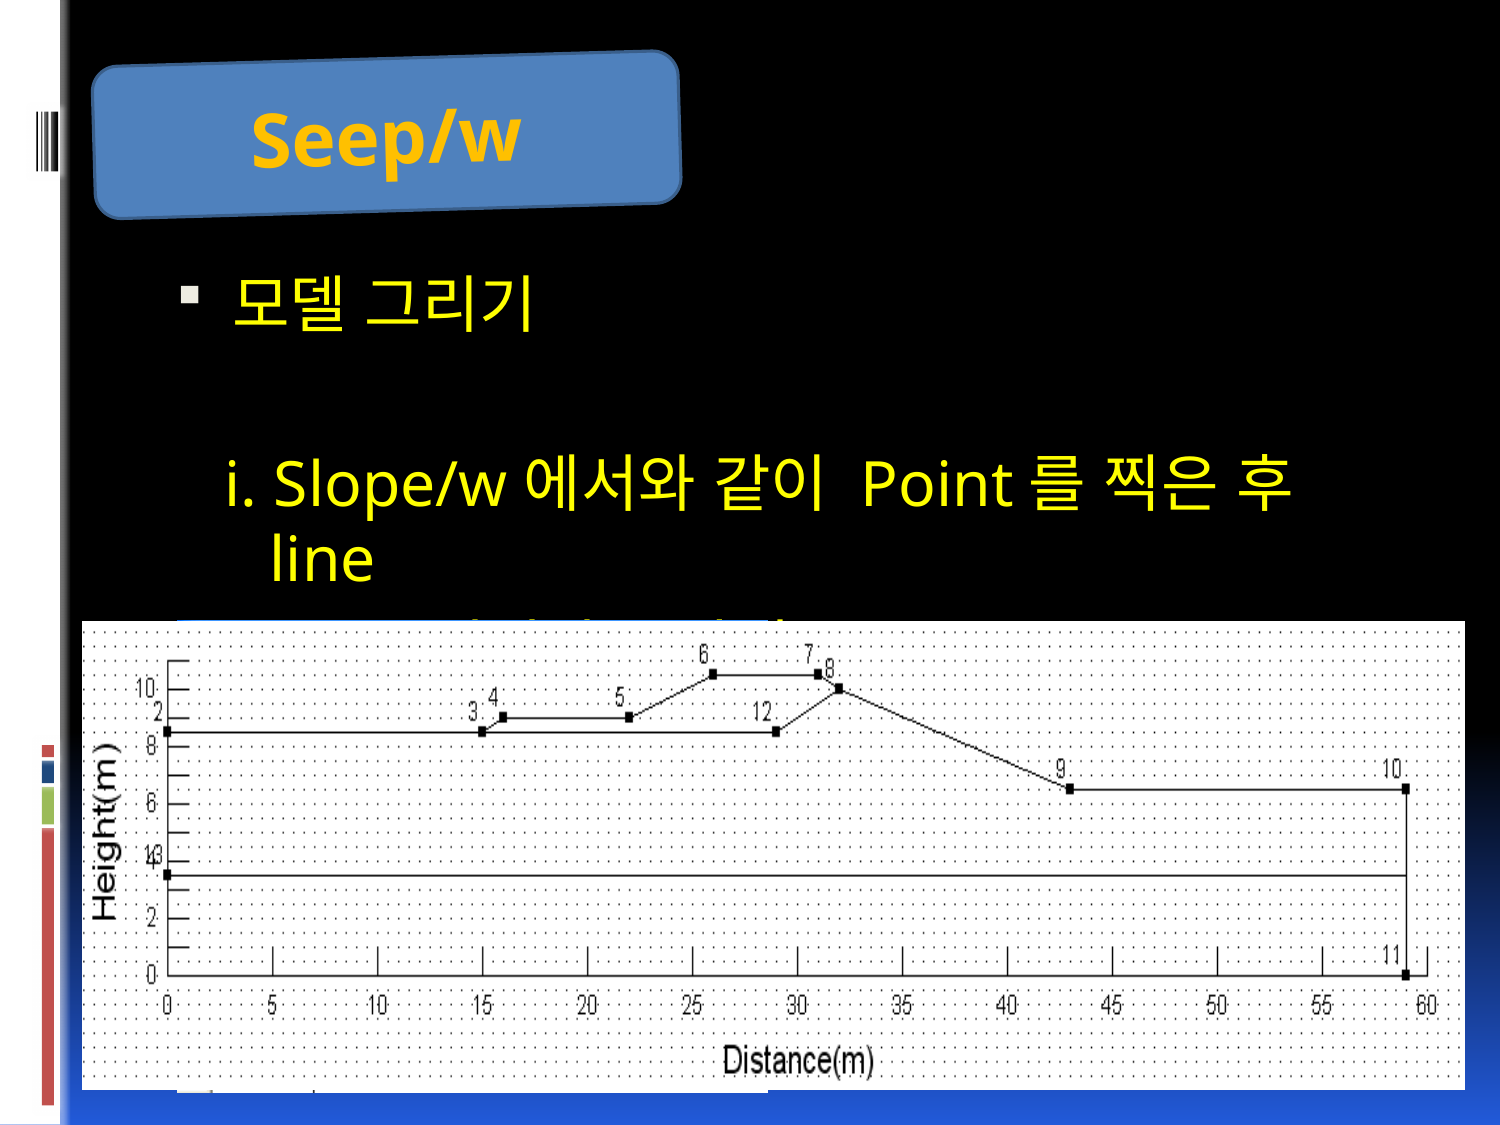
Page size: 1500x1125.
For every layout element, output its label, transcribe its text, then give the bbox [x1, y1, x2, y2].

picture [81, 620, 1466, 1091]
list 모델 그리기 i. Slope/w에서와 같이 Point를 찍은 후 line 으로 연결하는 방법 [150, 257, 1425, 611]
text_box Seep/w [90, 49, 683, 221]
